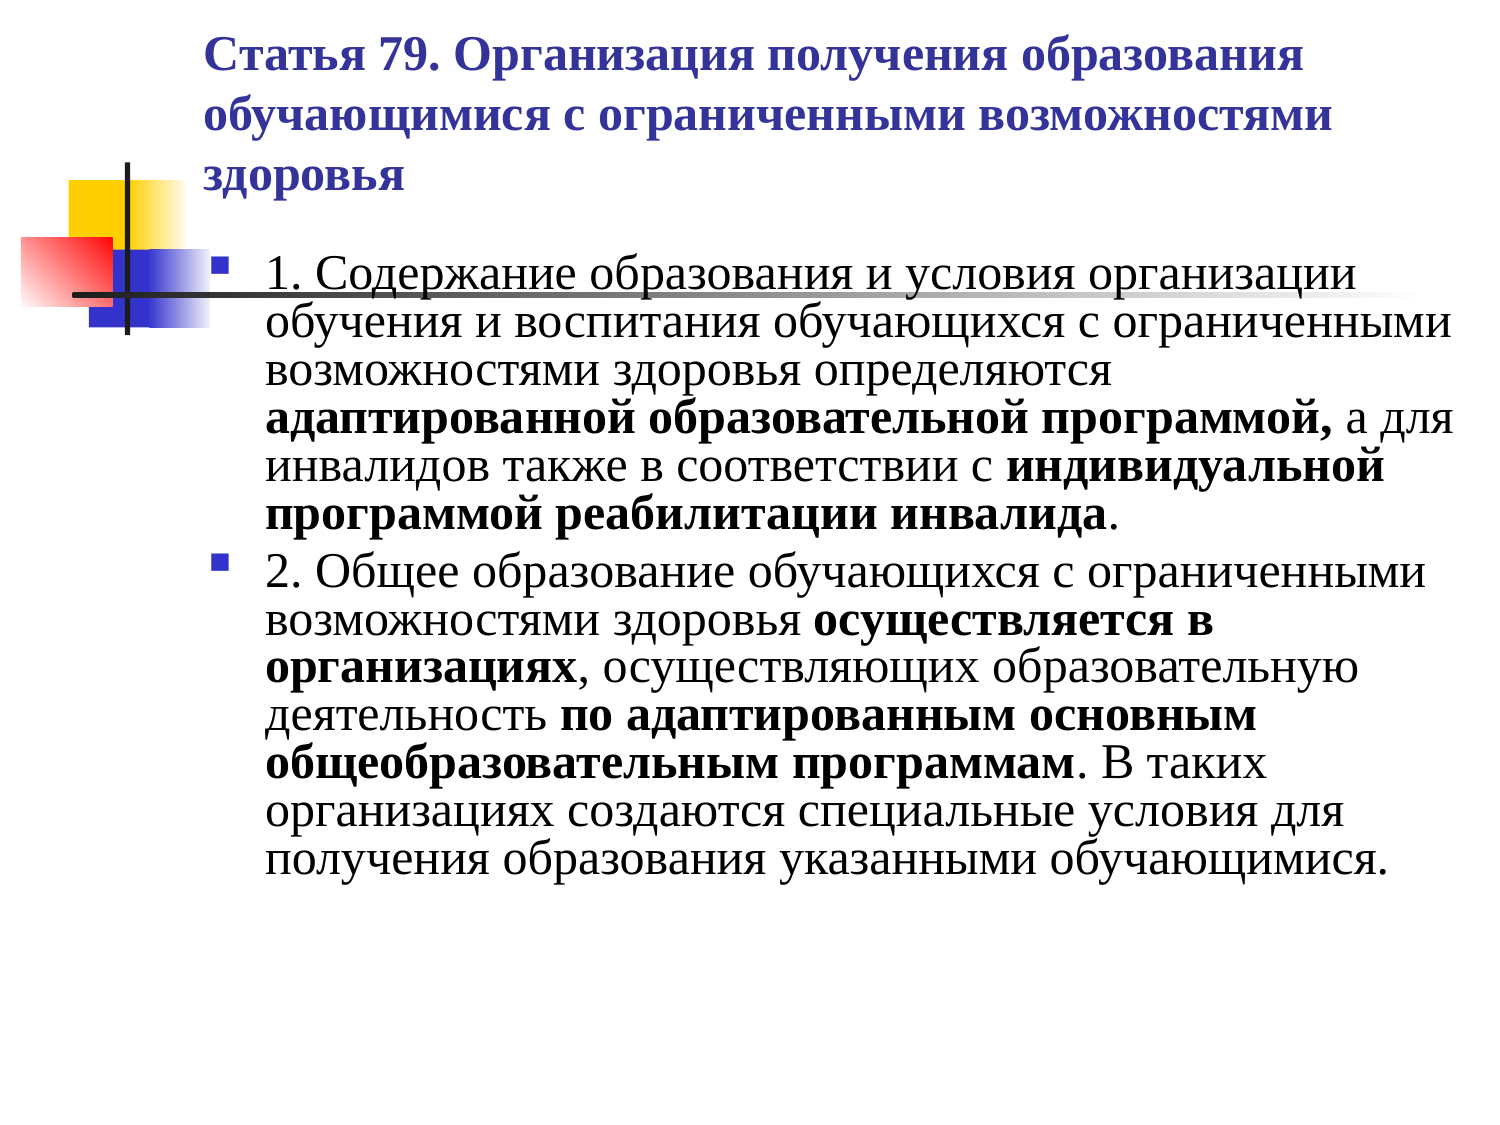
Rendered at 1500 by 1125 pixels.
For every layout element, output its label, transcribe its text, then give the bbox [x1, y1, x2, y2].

list 1. Содержание образования и условия организации обучения и воспитания обучающихся с ограниченными возможностями здоровья определяются адаптированной образовательной программой, а для инвалидов также в соответствии с индивидуальной программой реабилитации инвалида. 2. Общее образование обучающихся с ограниченными возможностями здоровья осуществляется в организациях, осуществляющих образовательную деятельность по адаптированным основным общеобразовательным программам. В таких организациях создаются специальные условия для получения образования указанными обучающимися. [193, 243, 1470, 1007]
title Статья 79. Организация получения образования обучающимися с ограниченными возможностями здоровья [188, 34, 1468, 209]
